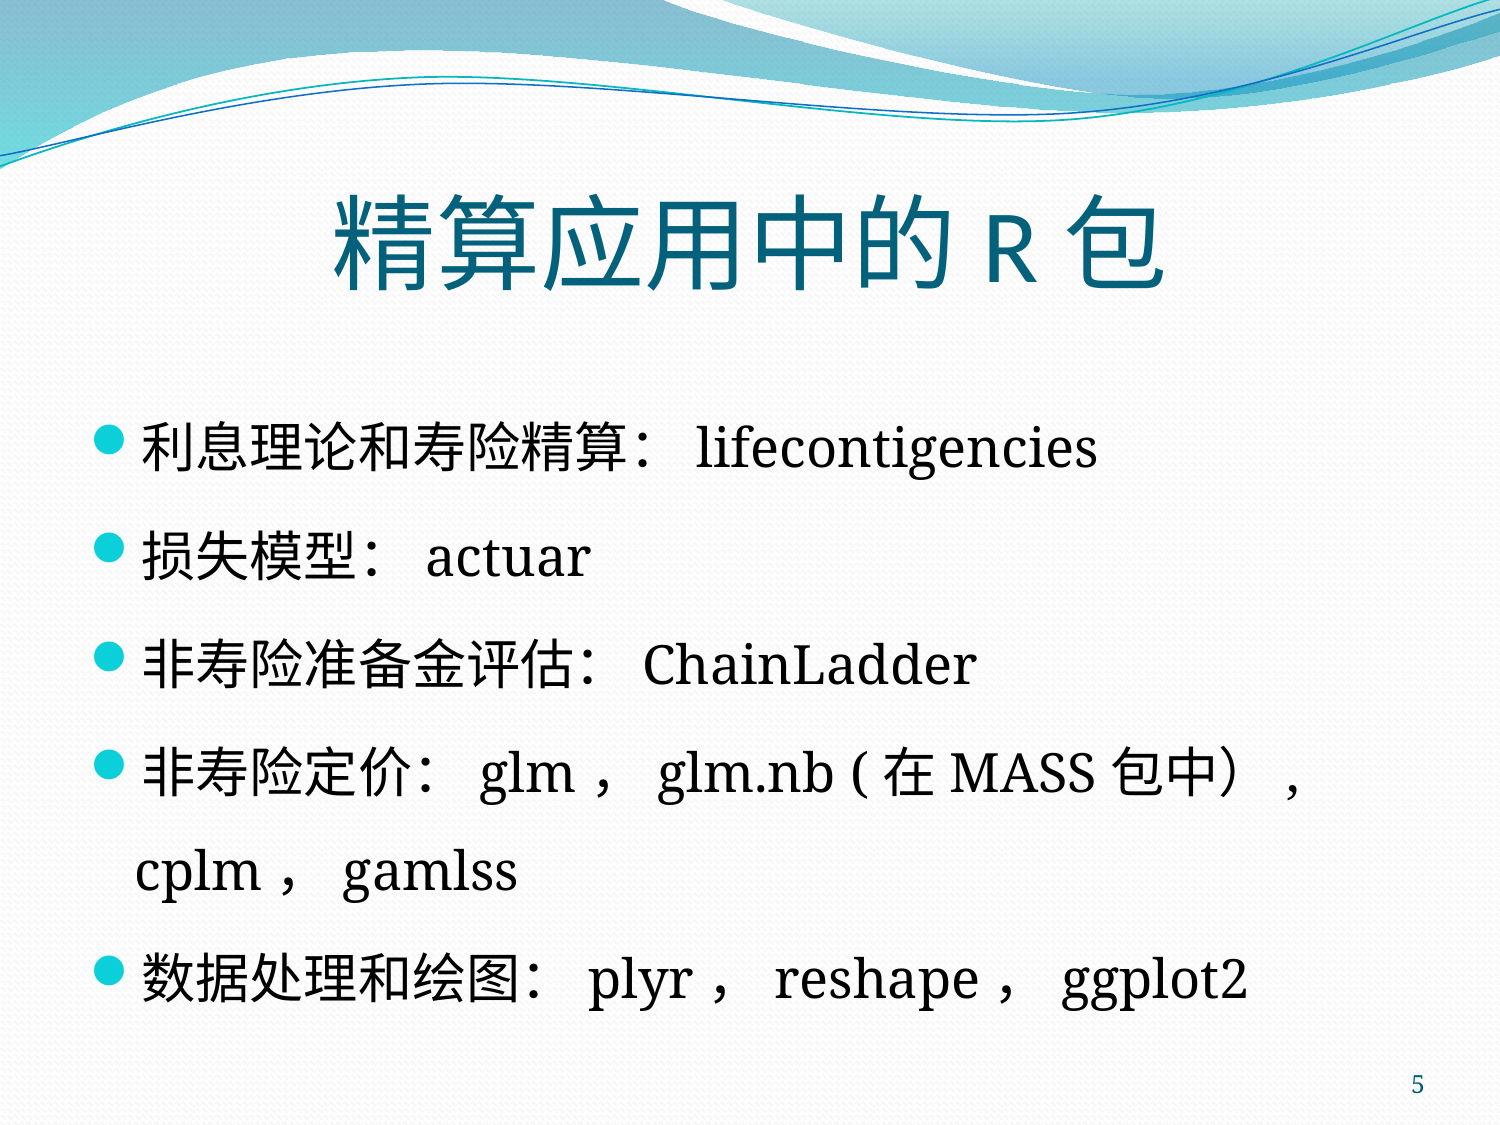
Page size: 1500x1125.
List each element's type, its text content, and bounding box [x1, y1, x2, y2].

title 精算应用中的R包 [75, 115, 1425, 303]
slide_number 5 [1299, 1042, 1425, 1103]
list 利息理论和寿险精算：lifecontigencies 损失模型：actuar 非寿险准备金评估：ChainLadder 非寿险定价：glm，glm.nb (在MASS包中）, cplm，gamlss 数据处理和绘图：plyr，reshape，ggplot2 [75, 373, 1425, 1038]
